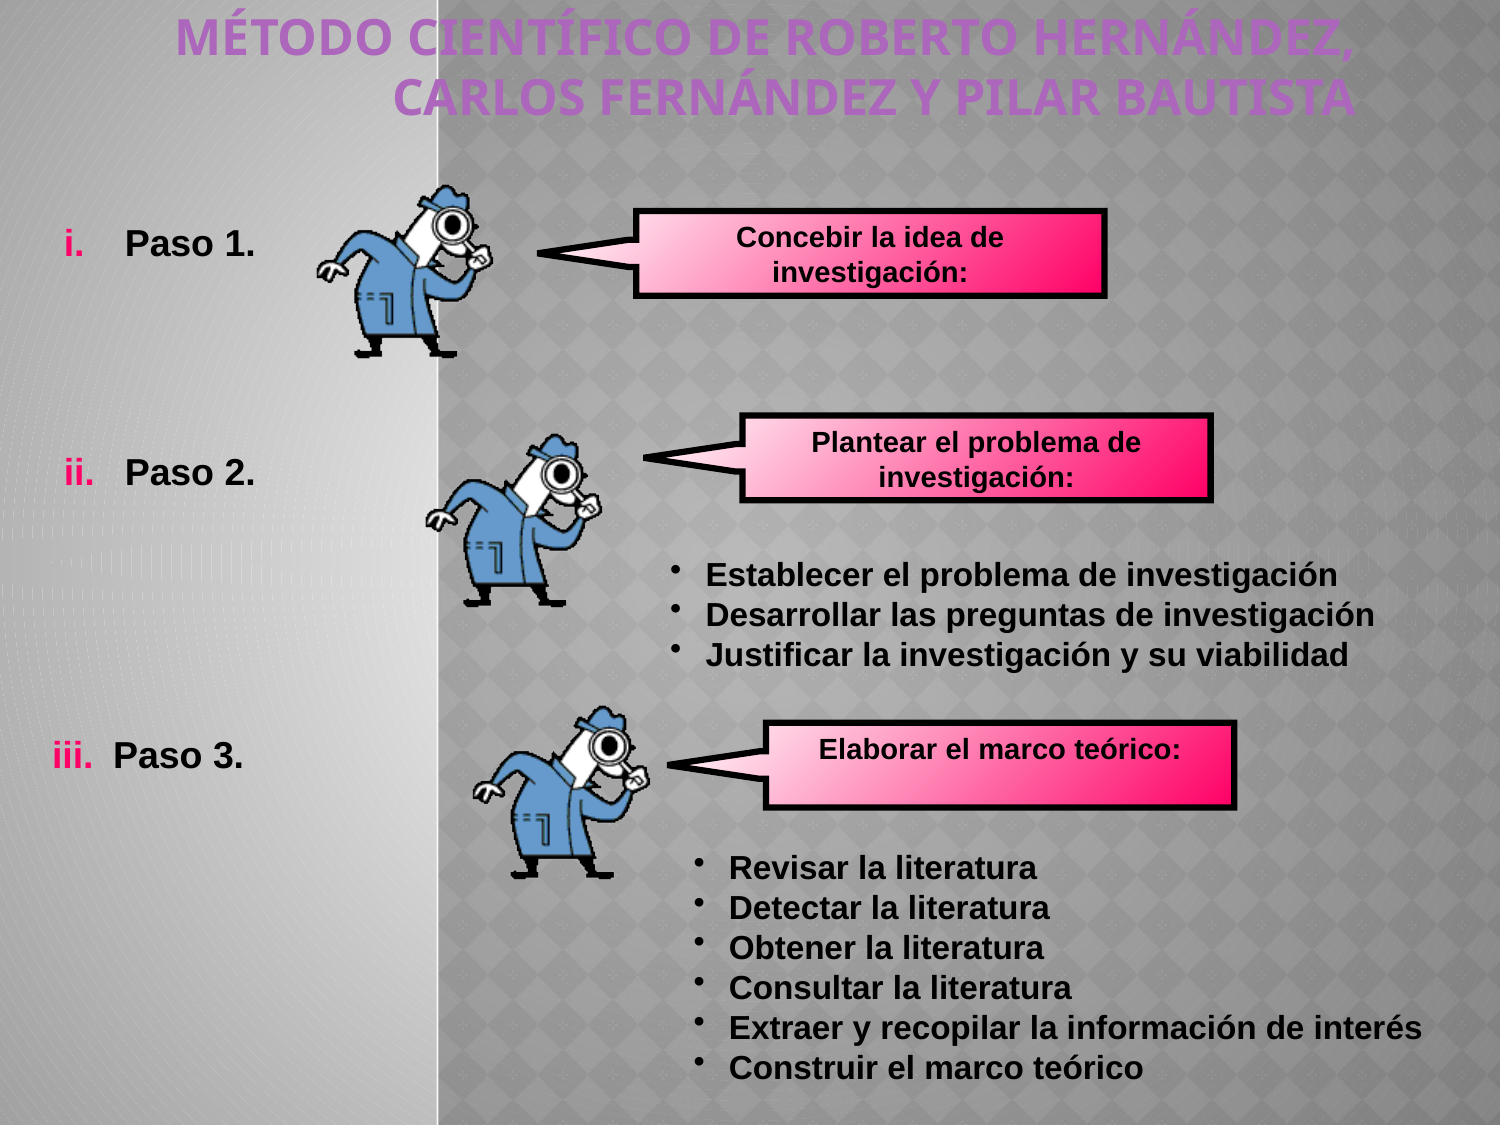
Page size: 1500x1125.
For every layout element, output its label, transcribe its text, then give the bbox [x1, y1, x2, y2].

picture [457, 692, 668, 894]
text_box Paso 1. [41, 220, 290, 287]
title MÉTODO CIENTÍFICO DE ROBERTO HERNÁNDEZ, CARLOS FERNÁNDEZ Y PILAR BAUTISTA [88, 42, 1364, 126]
picture [300, 172, 511, 374]
text_box Paso 3. [29, 732, 278, 799]
text_box Establecer el problema de investigación Desarrollar las preguntas de investigación Justificar la investigación y su viabilidad [655, 545, 1459, 681]
text_box Concebir la idea de investigación: [537, 211, 1105, 296]
text_box Paso 2. [41, 449, 290, 516]
text_box Elaborar el marco teórico: [672, 722, 1235, 808]
text_box Revisar la literatura Detectar la literatura Obtener la literatura Consultar la literatura Extraer y recopilar la información de interés Construir el marco teórico [678, 838, 1483, 1094]
picture [410, 421, 621, 622]
text_box Plantear el problema de investigación: [643, 415, 1211, 501]
